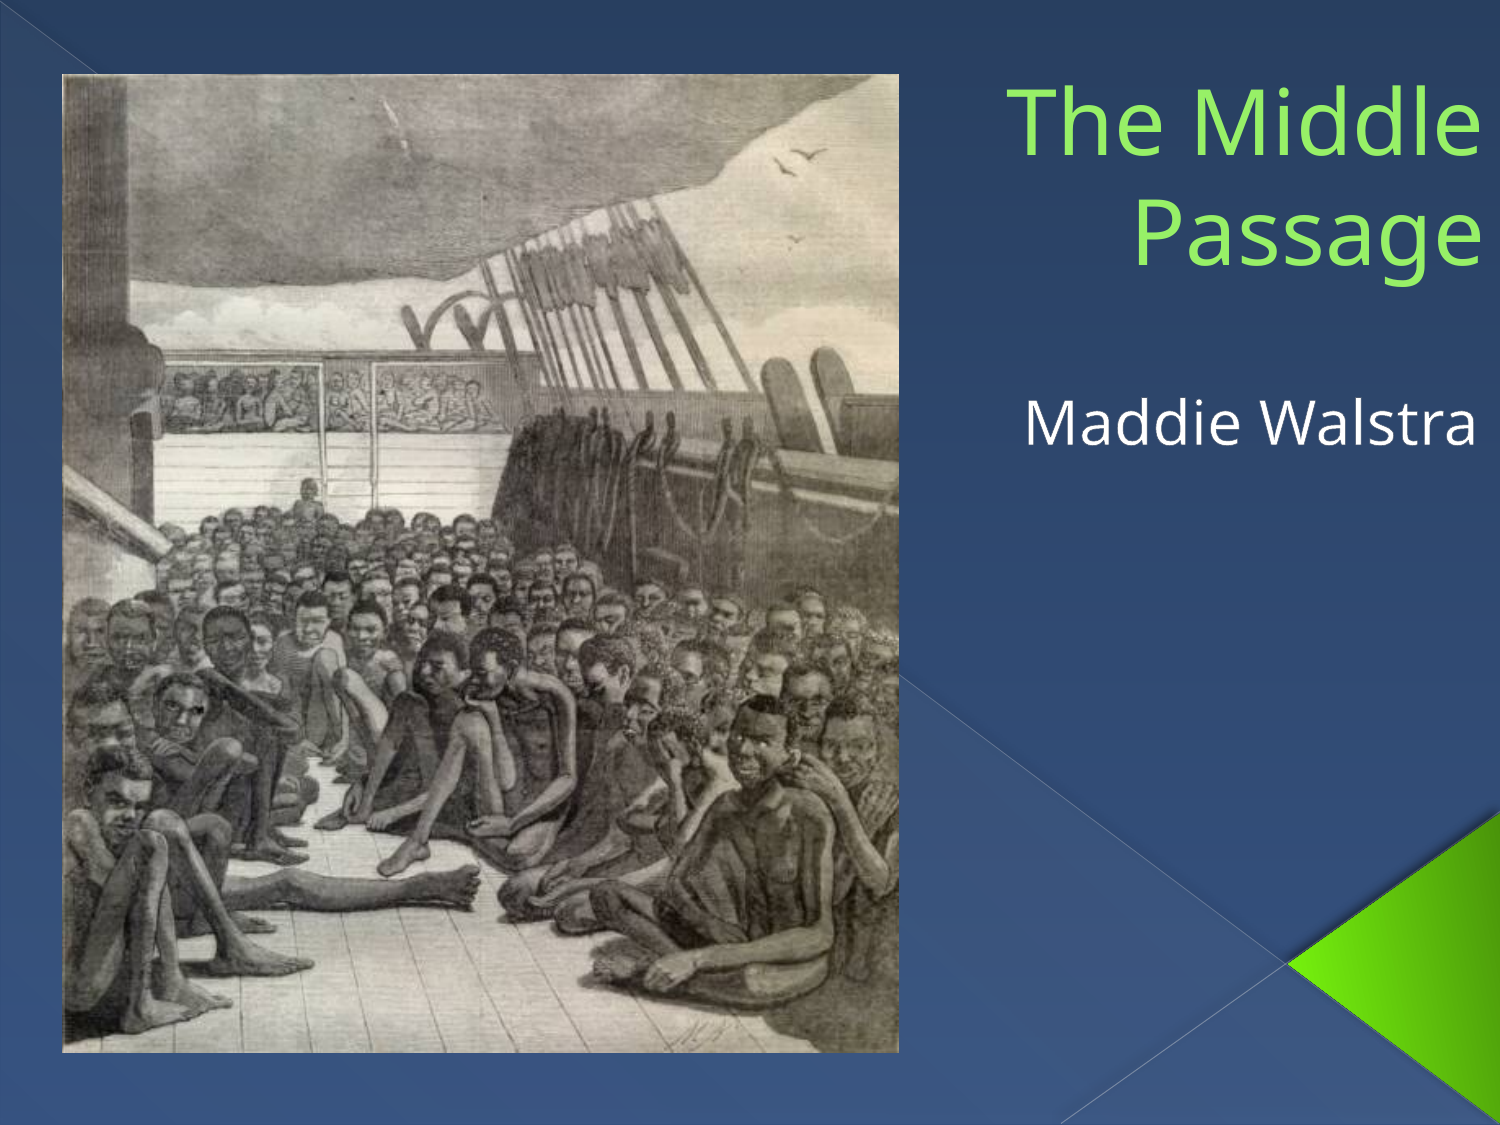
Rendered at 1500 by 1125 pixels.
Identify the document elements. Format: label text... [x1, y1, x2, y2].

subtitle Maddie Walstra [950, 374, 1500, 663]
picture [62, 74, 899, 1053]
title The Middle Passage [889, 50, 1500, 292]
